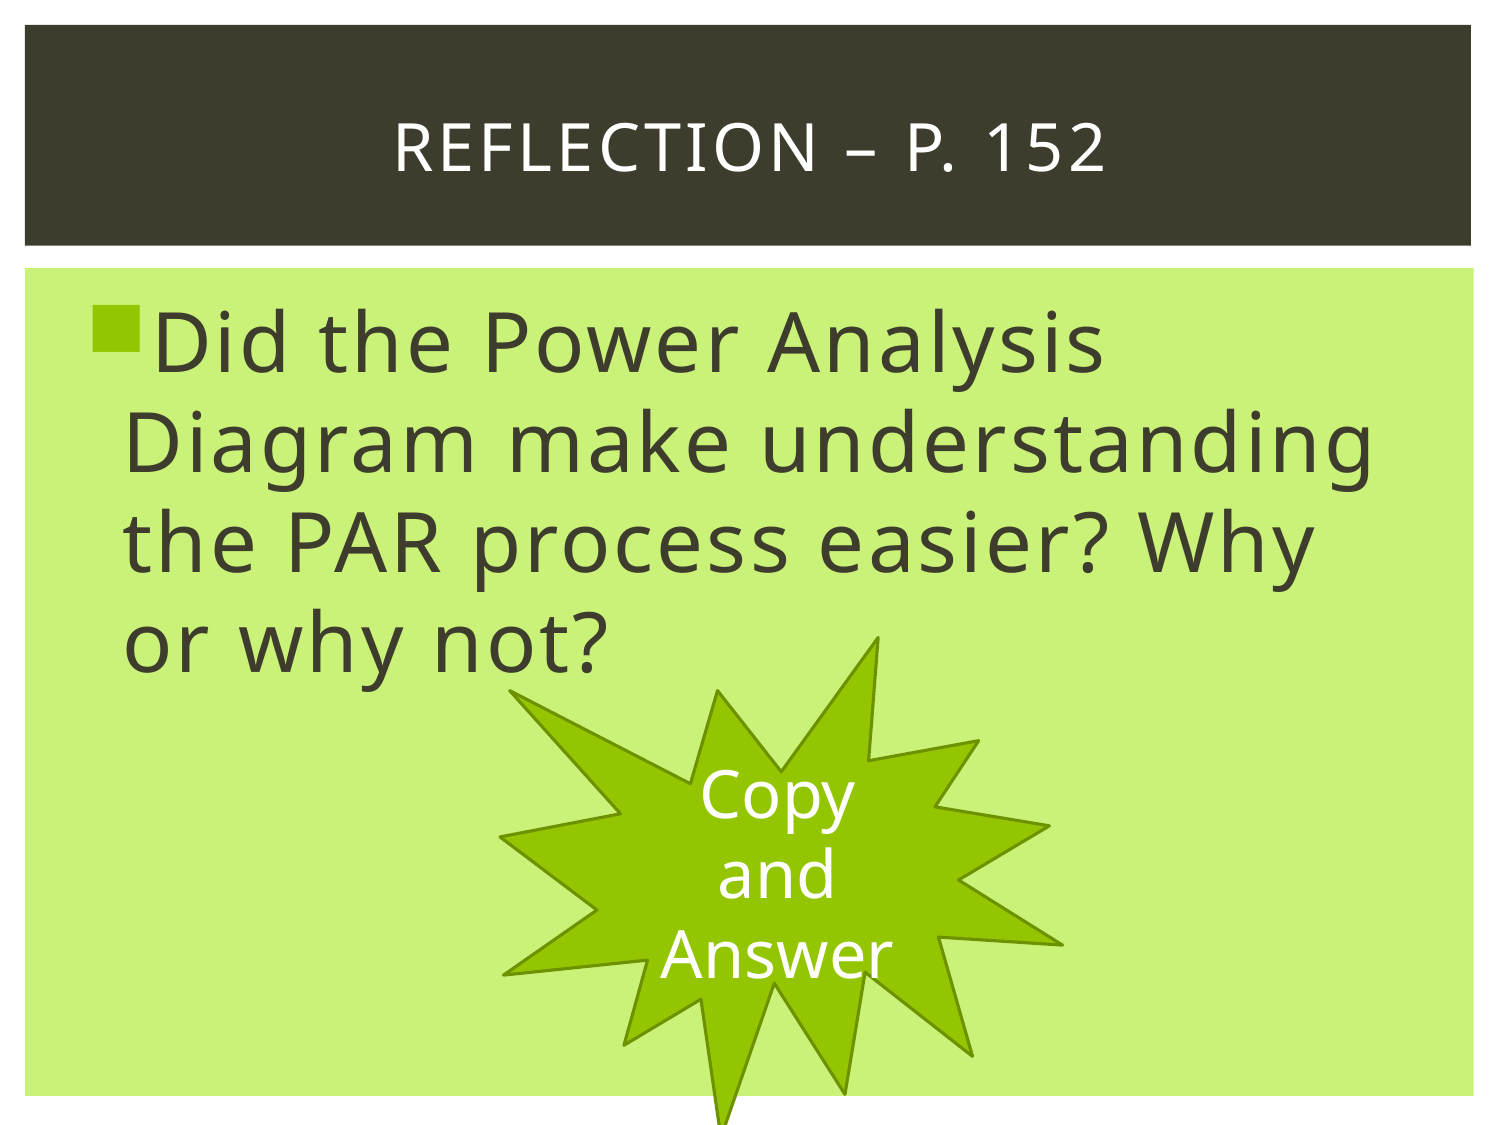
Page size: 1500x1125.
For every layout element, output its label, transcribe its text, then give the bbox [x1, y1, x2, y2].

list Did the Power Analysis Diagram make understanding the PAR process easier? Why or why not? [62, 281, 1442, 1005]
text_box Copy and Answer [498, 636, 1065, 1125]
title Reflection – p. 152 [62, 58, 1438, 232]
